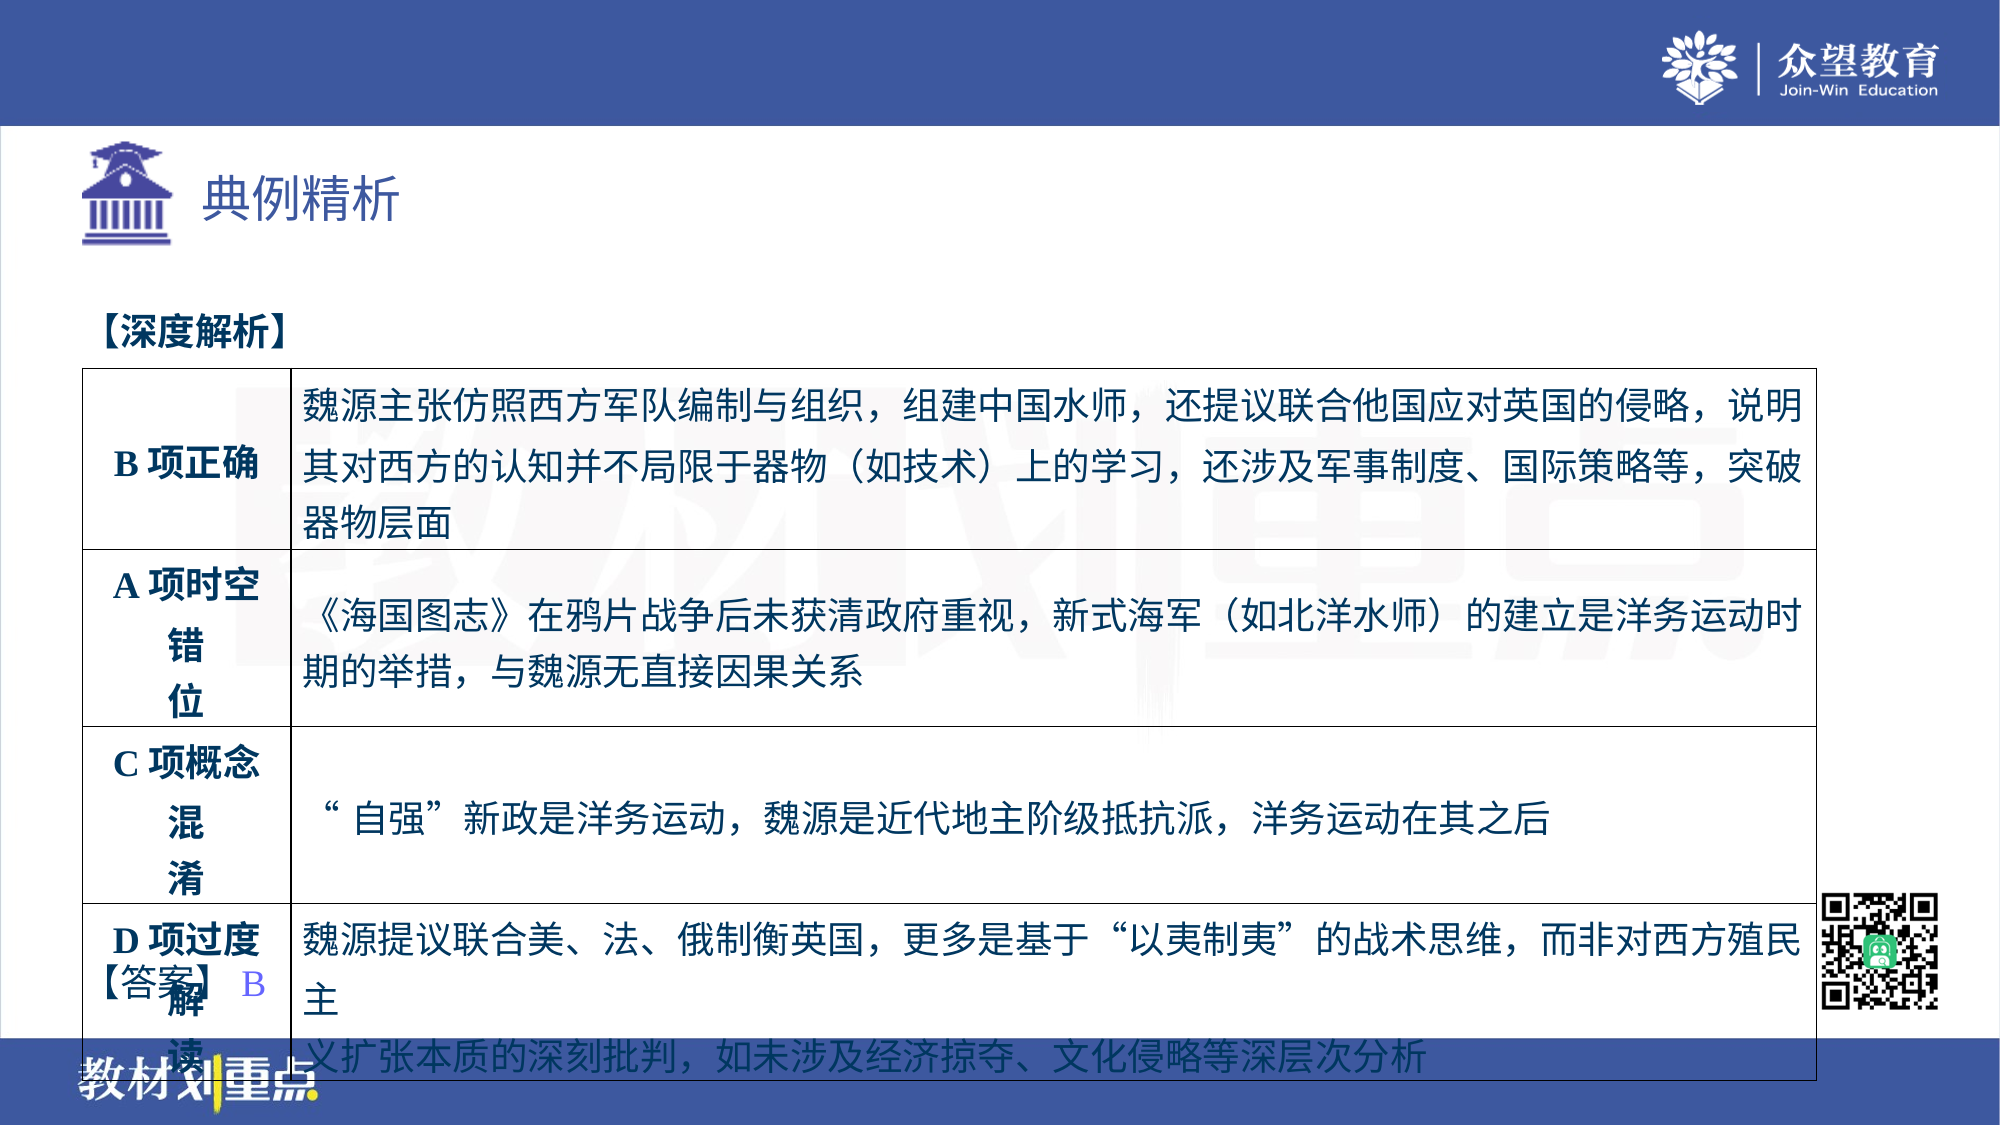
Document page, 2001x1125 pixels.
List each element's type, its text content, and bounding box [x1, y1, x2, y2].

text_box 【答案】B [82, 936, 1817, 997]
table_cell D项过度解 读 [83, 904, 290, 936]
table_cell A项时空错 位 [83, 550, 290, 726]
table_cell 魏源提议联合美、法、俄制衡英国，更多是基于“以夷制夷”的战术思维，而非对西方殖民主 义扩张本质的深刻批判，如未涉及经济掠夺、文化侵略等深层次分析 [292, 904, 1816, 936]
table_cell 《海国图志》在鸦片战争后未获清政府重视，新式海军（如北洋水师）的建立是洋务运动时 期的举措，与魏源无直接因果关系 [292, 550, 1816, 726]
table_cell “自强”新政是洋务运动，魏源是近代地主阶级抵抗派，洋务运动在其之后 [292, 727, 1816, 903]
table_cell C项概念混 淆 [83, 727, 290, 903]
table_header 魏源主张仿照西方军队编制与组织，组建中国水师，还提议联合他国应对英国的侵略，说明 其对西方的认知并不局限于器物（如技术）上的学习，还涉及军事制度、国际策略等，突破 器物层面 [292, 369, 1816, 549]
table_cell 魏源提议联合美、法、俄制衡英国，更多是基于“以夷制夷”的战术思维，而非对西方殖民主 义扩张本质的深刻批判，如未涉及经济掠夺、文化侵略等深层次分析 [292, 997, 1816, 1080]
text_box 【深度解析】 [82, 286, 1817, 346]
table_header B项正确 [83, 369, 290, 549]
table_cell D项过度解 读 [83, 997, 290, 1080]
picture [0, 0, 2000, 1125]
